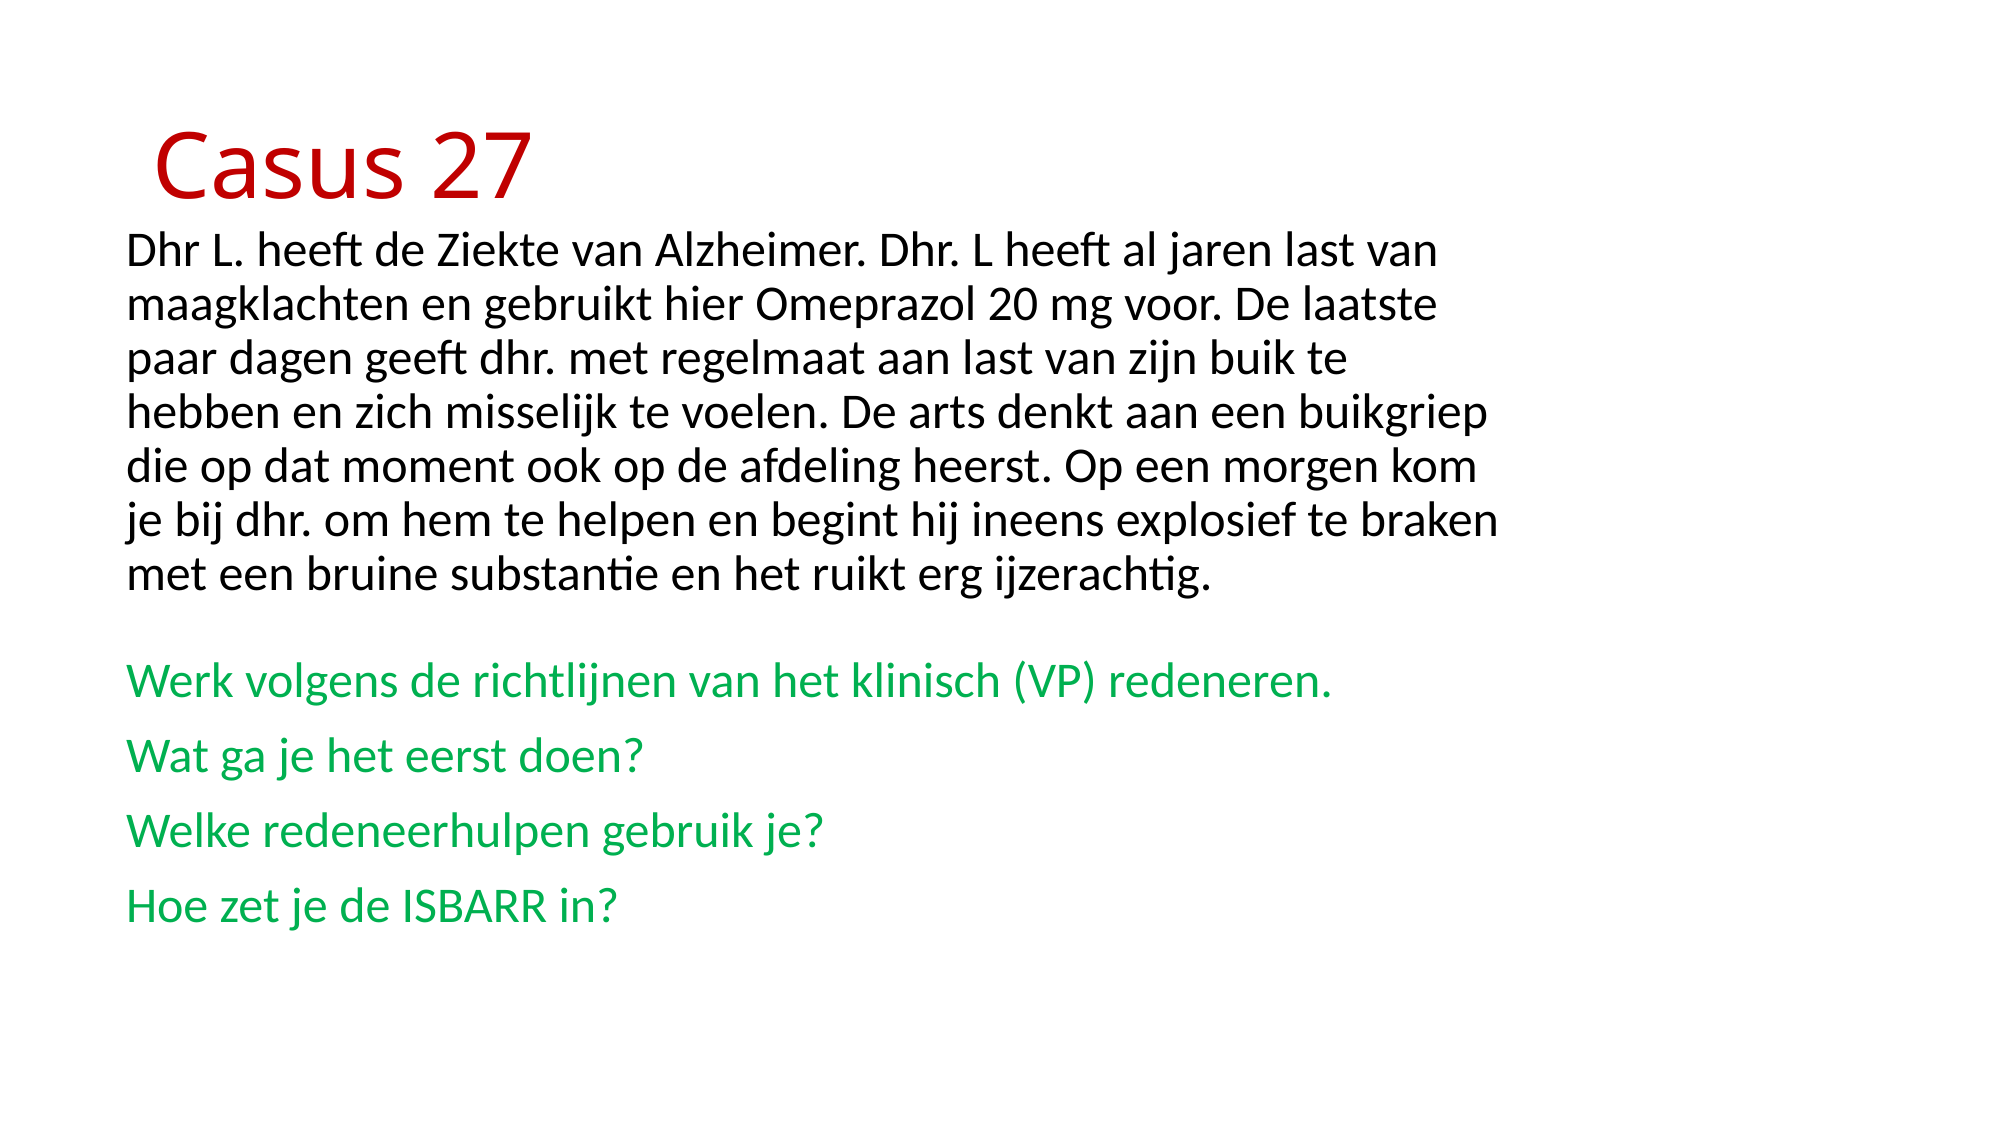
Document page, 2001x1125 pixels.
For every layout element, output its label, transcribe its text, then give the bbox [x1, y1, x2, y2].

title Casus 27 [137, 59, 1863, 278]
list Dhr L. heeft de Ziekte van Alzheimer. Dhr. L heeft al jaren last van maagklachten en gebruikt hier Omeprazol 20 mg voor. De laatste paar dagen geeft dhr. met regelmaat aan last van zijn buik te hebben en zich misselijk te voelen. De arts denkt aan een buikgriep die op dat moment ook op de afdeling heerst. Op een morgen kom je bij dhr. om hem te helpen en begint hij ineens explosief te braken met een bruine substantie en het ruikt erg ijzerachtig. Werk volgens de richtlijnen van het klinisch (VP) redeneren. Wat ga je het eerst doen? Welke redeneerhulpen gebruik je? Hoe zet je de ISBARR in? [111, 215, 1522, 992]
